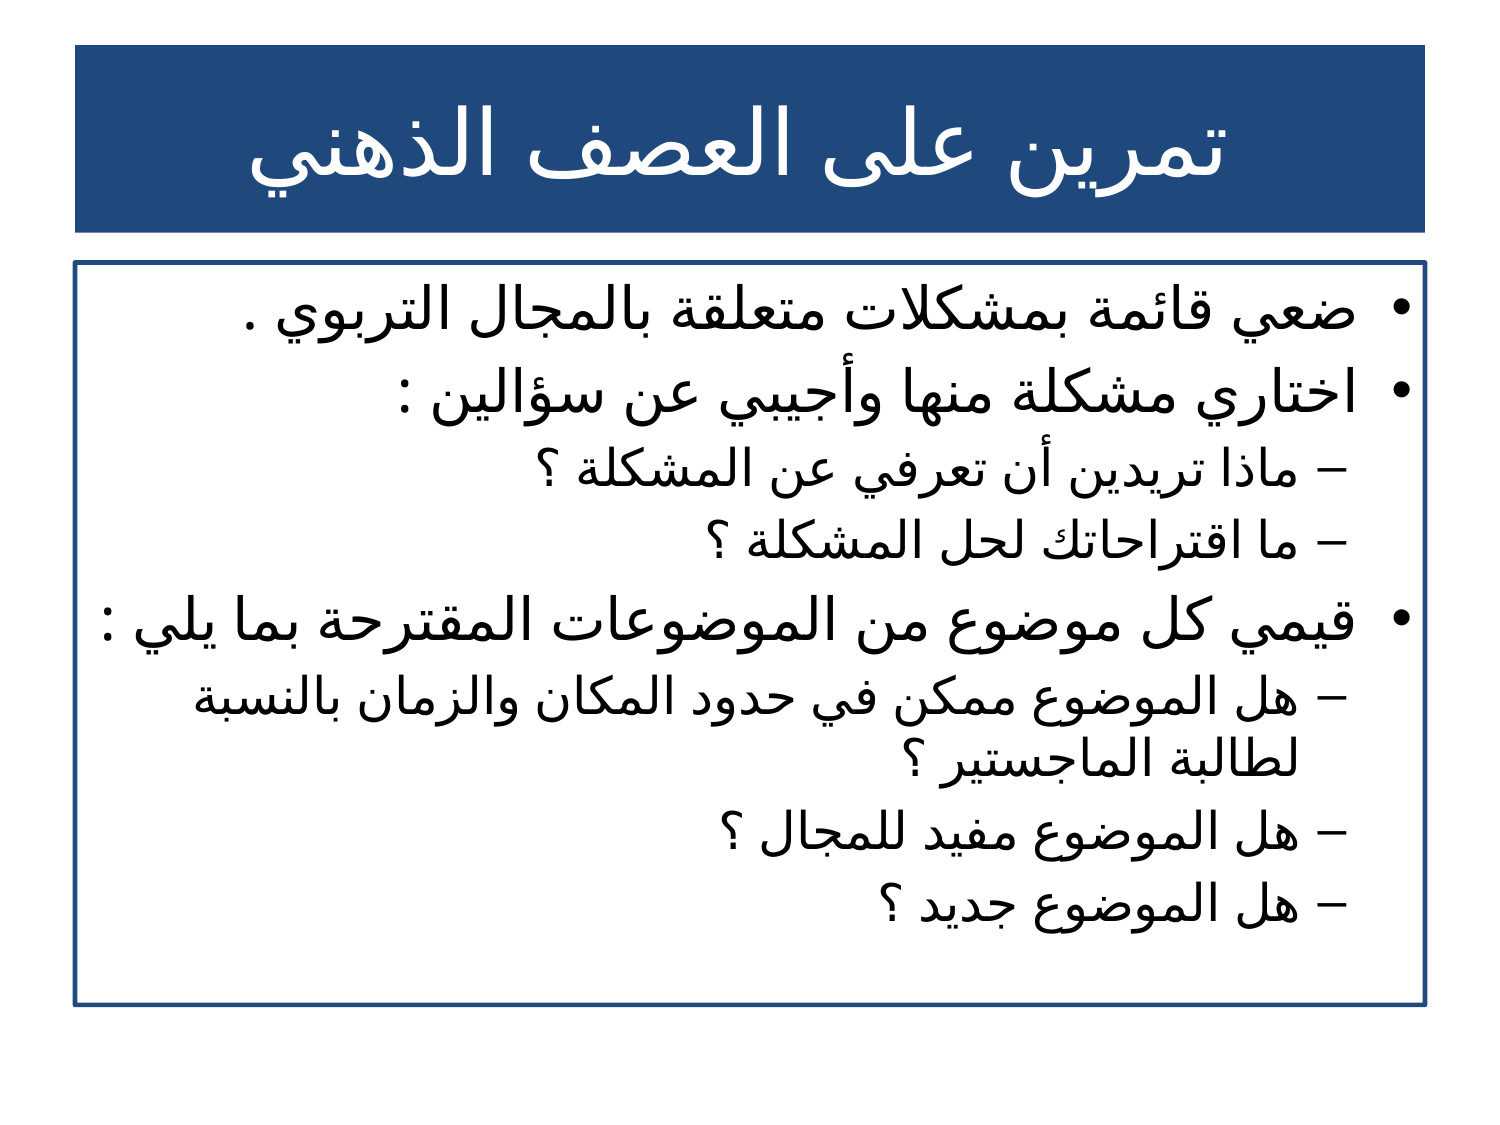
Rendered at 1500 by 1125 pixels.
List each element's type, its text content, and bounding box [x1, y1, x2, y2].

title تمرين على العصف الذهني [75, 45, 1425, 233]
list ضعي قائمة بمشكلات متعلقة بالمجال التربوي . اختاري مشكلة منها وأجيبي عن سؤالين : ماذا تريدين أن تعرفي عن المشكلة ؟ ما اقتراحاتك لحل المشكلة ؟ قيمي كل موضوع من الموضوعات المقترحة بما يلي : هل الموضوع ممكن في حدود المكان والزمان بالنسبة لطالبة الماجستير ؟ هل الموضوع مفيد للمجال ؟ هل الموضوع جديد ؟ [75, 262, 1425, 1005]
